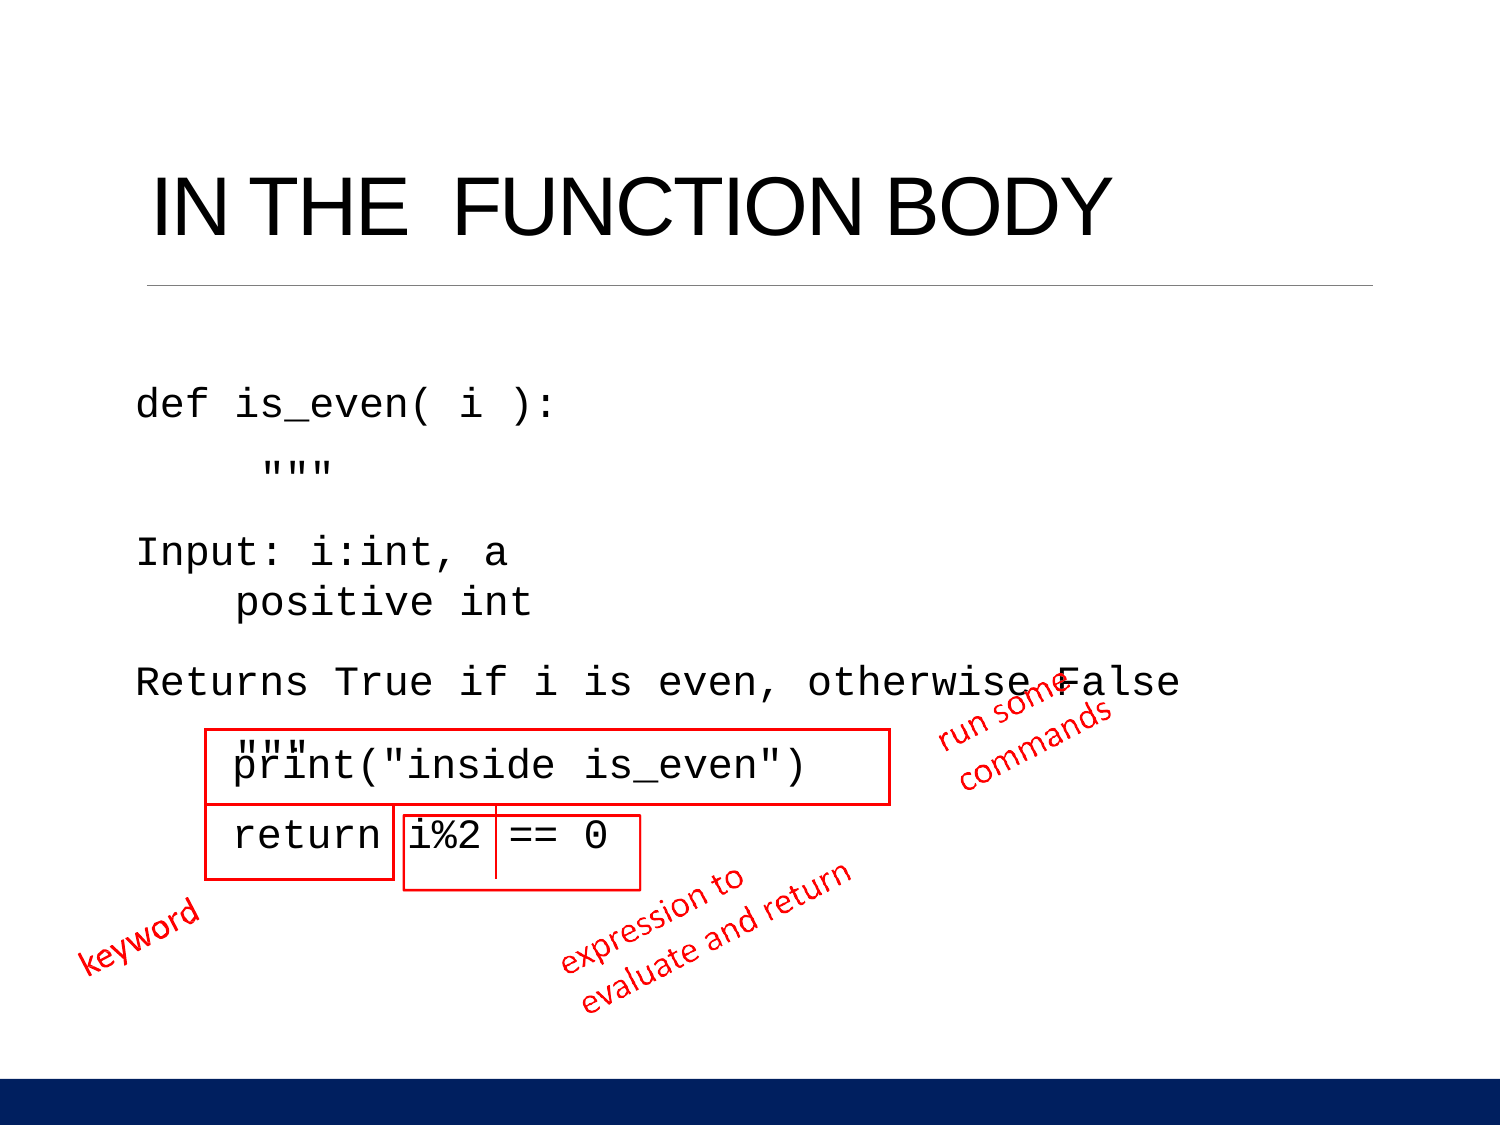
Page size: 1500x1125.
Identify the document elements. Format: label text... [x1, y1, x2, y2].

table_header is_even") [571, 731, 888, 803]
text_box [180, 897, 200, 925]
title IN THE FUNCTION BODY [147, 149, 1288, 340]
table_cell i%2 [395, 806, 495, 879]
table_header print("inside [207, 731, 571, 803]
text_box [938, 673, 1111, 790]
text_box [151, 920, 170, 940]
table_cell == [497, 806, 571, 879]
text_box def is_even( i ): """ Input: i:int, a positive int Returns True if i is even, otherwise False """ [132, 349, 1287, 779]
table_cell return [207, 806, 392, 878]
text_box [77, 952, 102, 977]
text_box [109, 927, 151, 966]
text_box [167, 911, 179, 932]
table_cell 0 [571, 806, 889, 879]
text_box [96, 949, 115, 968]
text_box [402, 879, 851, 1014]
